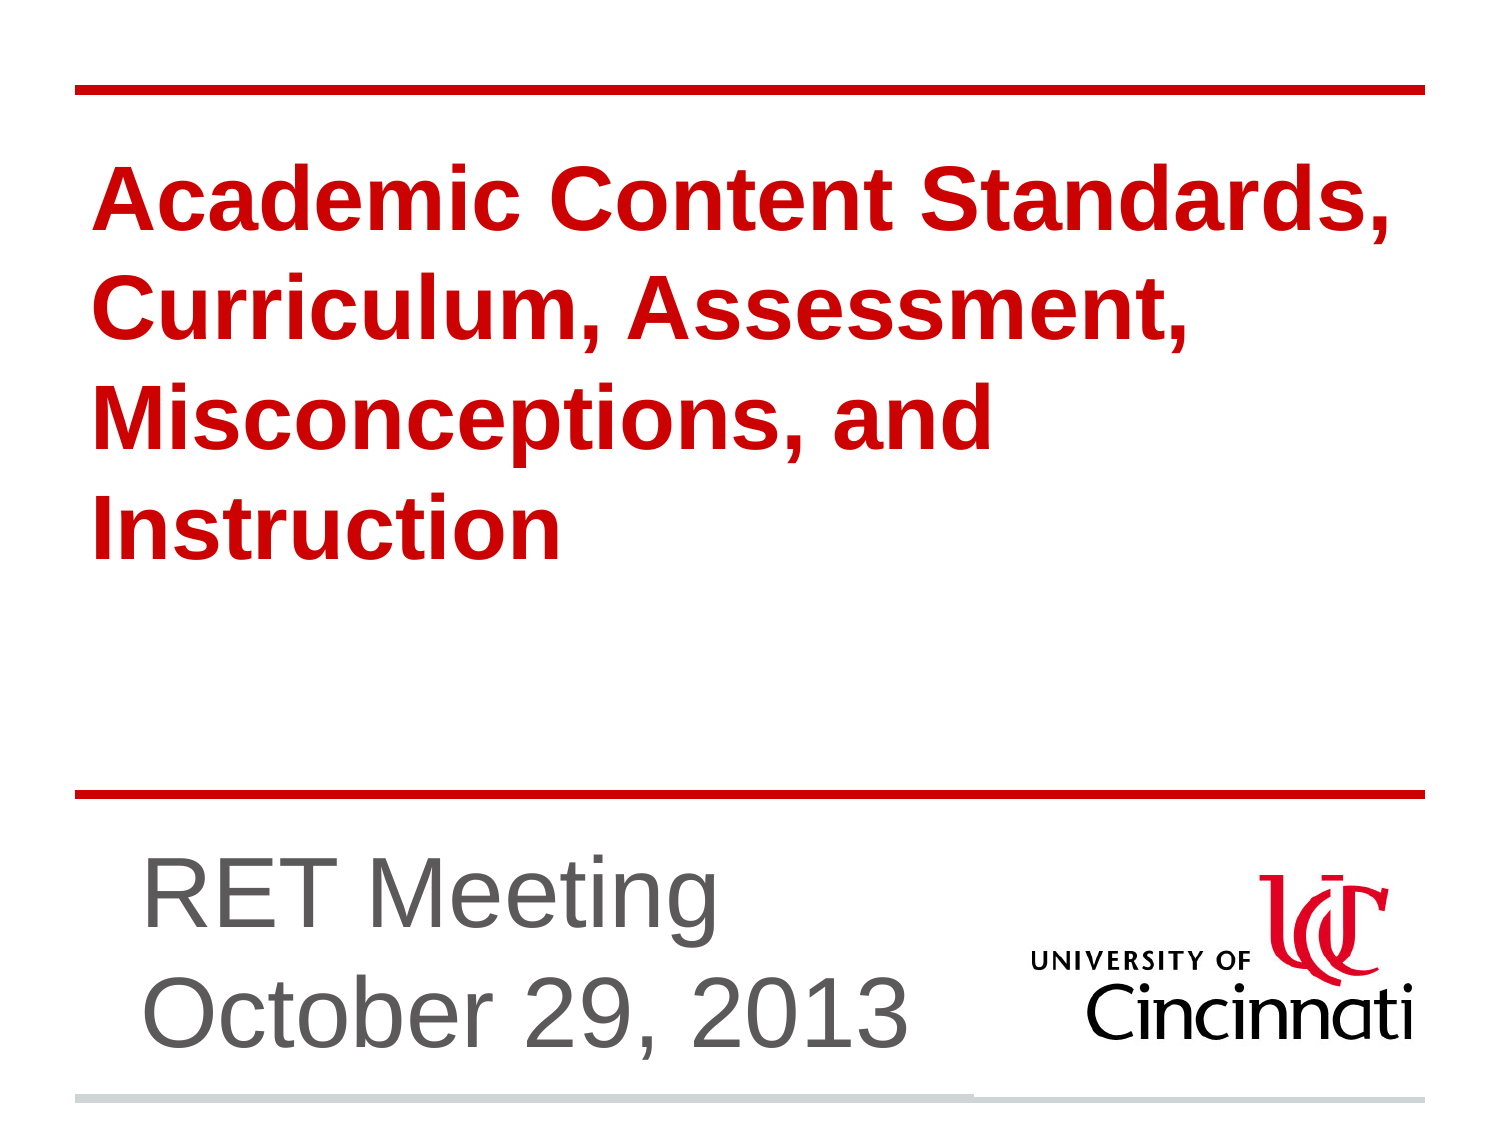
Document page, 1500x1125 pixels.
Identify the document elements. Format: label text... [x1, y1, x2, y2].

title Academic Content Standards, Curriculum, Assessment, Misconceptions, and Instruction [75, 123, 1425, 782]
subtitle RET Meeting October 29, 2013 [75, 812, 1425, 1083]
picture [974, 816, 1469, 1097]
